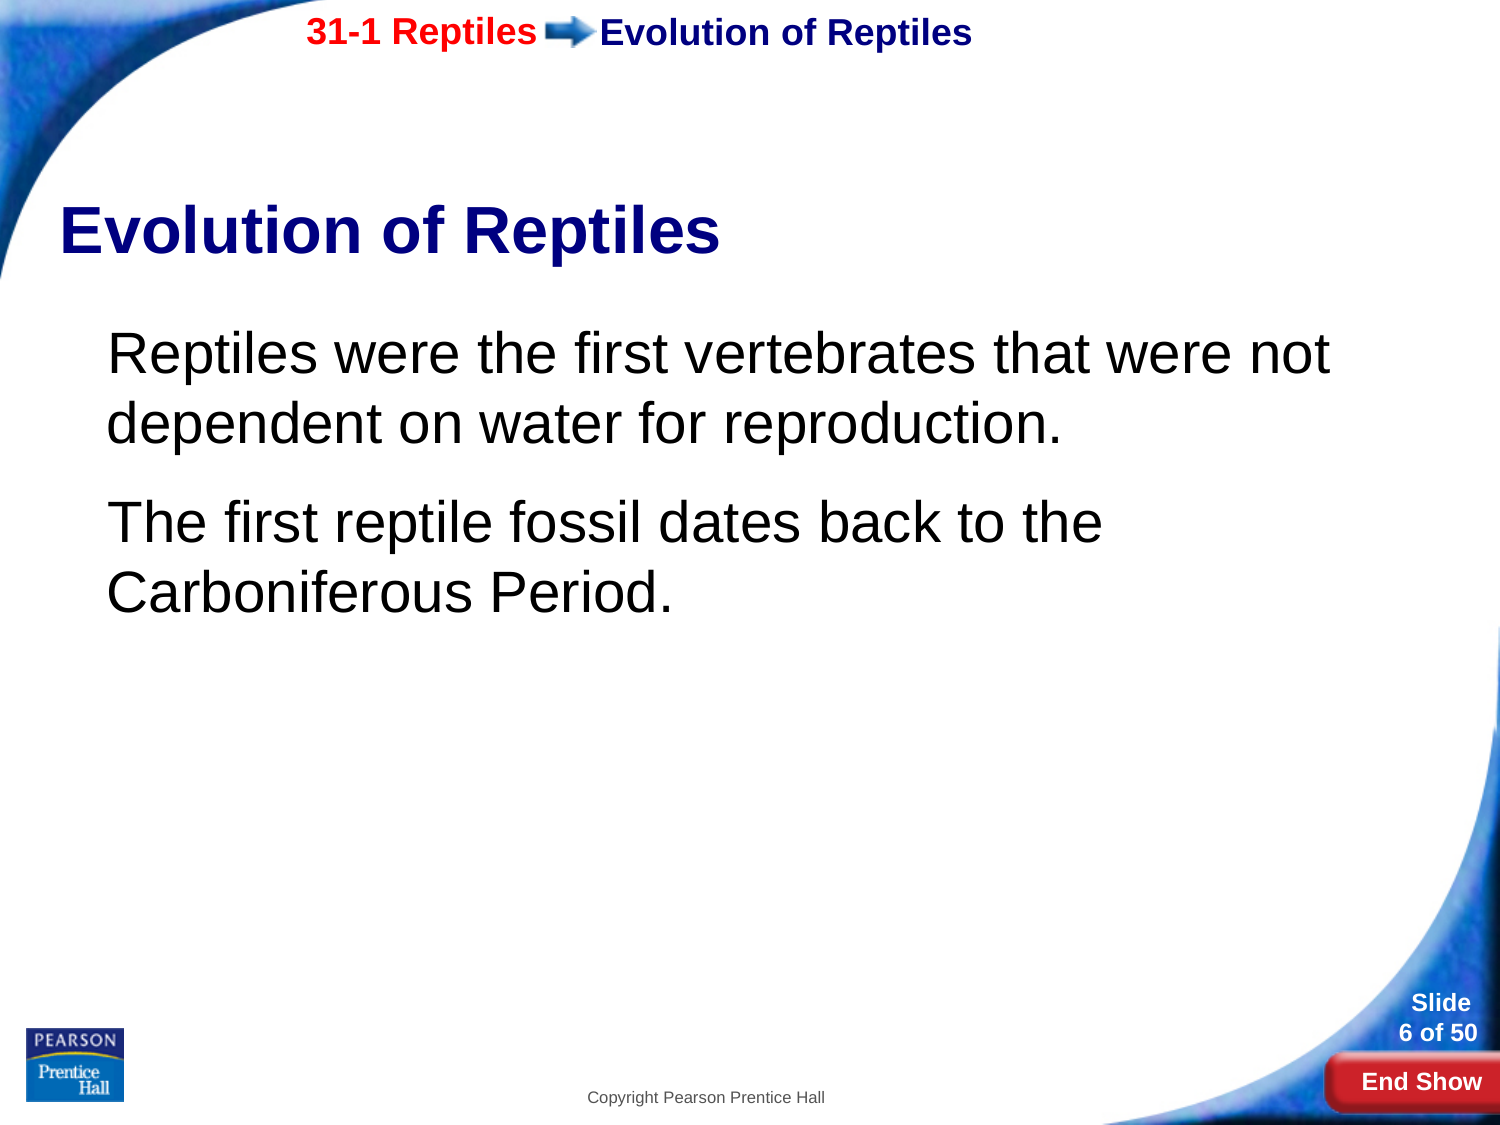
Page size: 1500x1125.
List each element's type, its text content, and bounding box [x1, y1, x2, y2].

title Evolution of Reptiles [584, 0, 1254, 76]
picture [0, 0, 1500, 1125]
list Evolution of Reptiles Reptiles were the first vertebrates that were not dependent on water for reproduction. The first reptile fossil dates back to the Carboniferous Period. [44, 179, 1448, 976]
footer Copyright Pearson Prentice Hall [468, 1078, 945, 1105]
